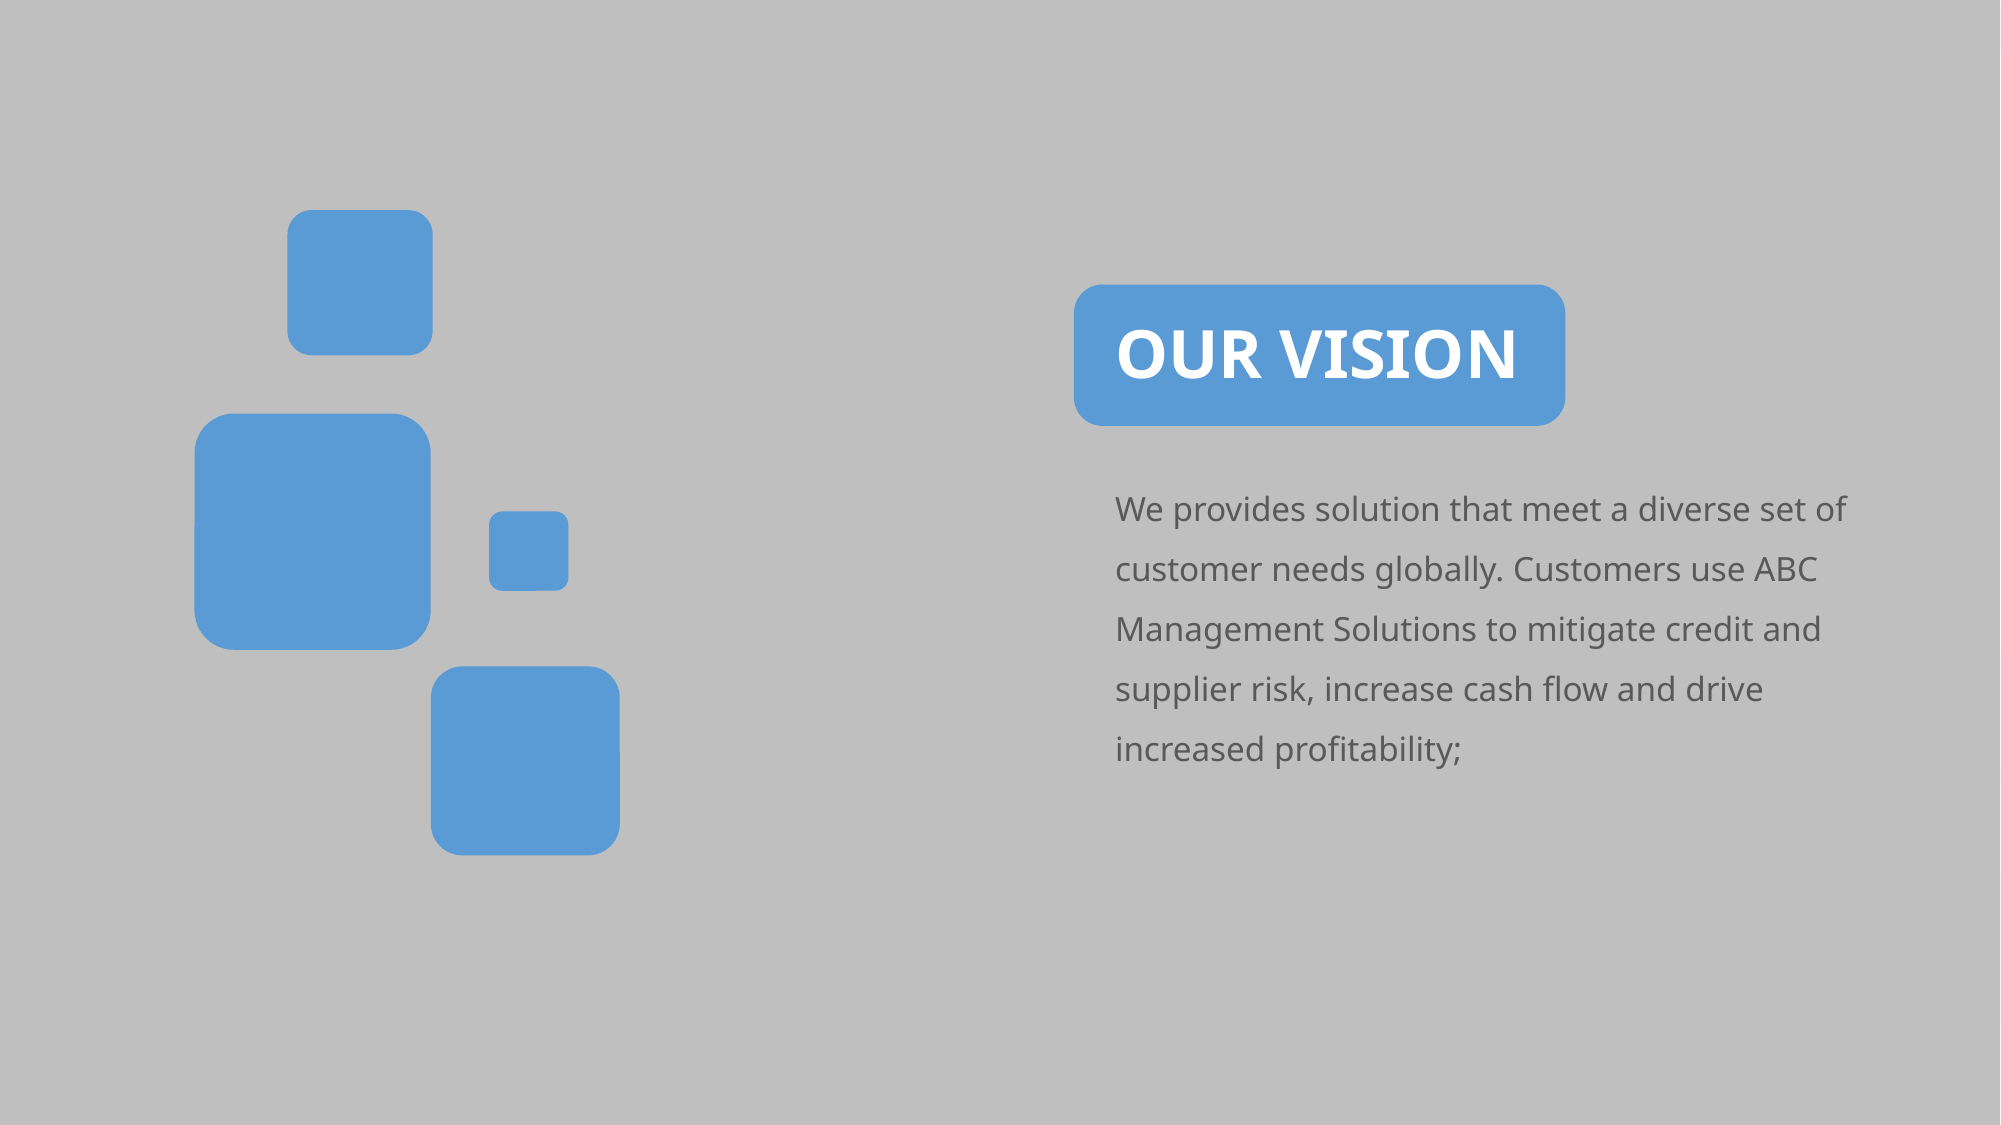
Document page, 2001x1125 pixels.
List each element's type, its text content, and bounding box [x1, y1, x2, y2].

text_box We provides solution that meet a diverse set of customer needs globally. Customers use ABC Management Solutions to mitigate credit and supplier risk, increase cash flow and drive increased profitability; [1095, 458, 1873, 782]
text_box [287, 210, 433, 356]
text_box [489, 511, 569, 591]
text_box [194, 413, 431, 650]
text_box [0, 0, 2000, 1125]
text_box [430, 666, 620, 856]
text_box OUR VISION [1095, 301, 1566, 403]
text_box [1073, 284, 1565, 426]
